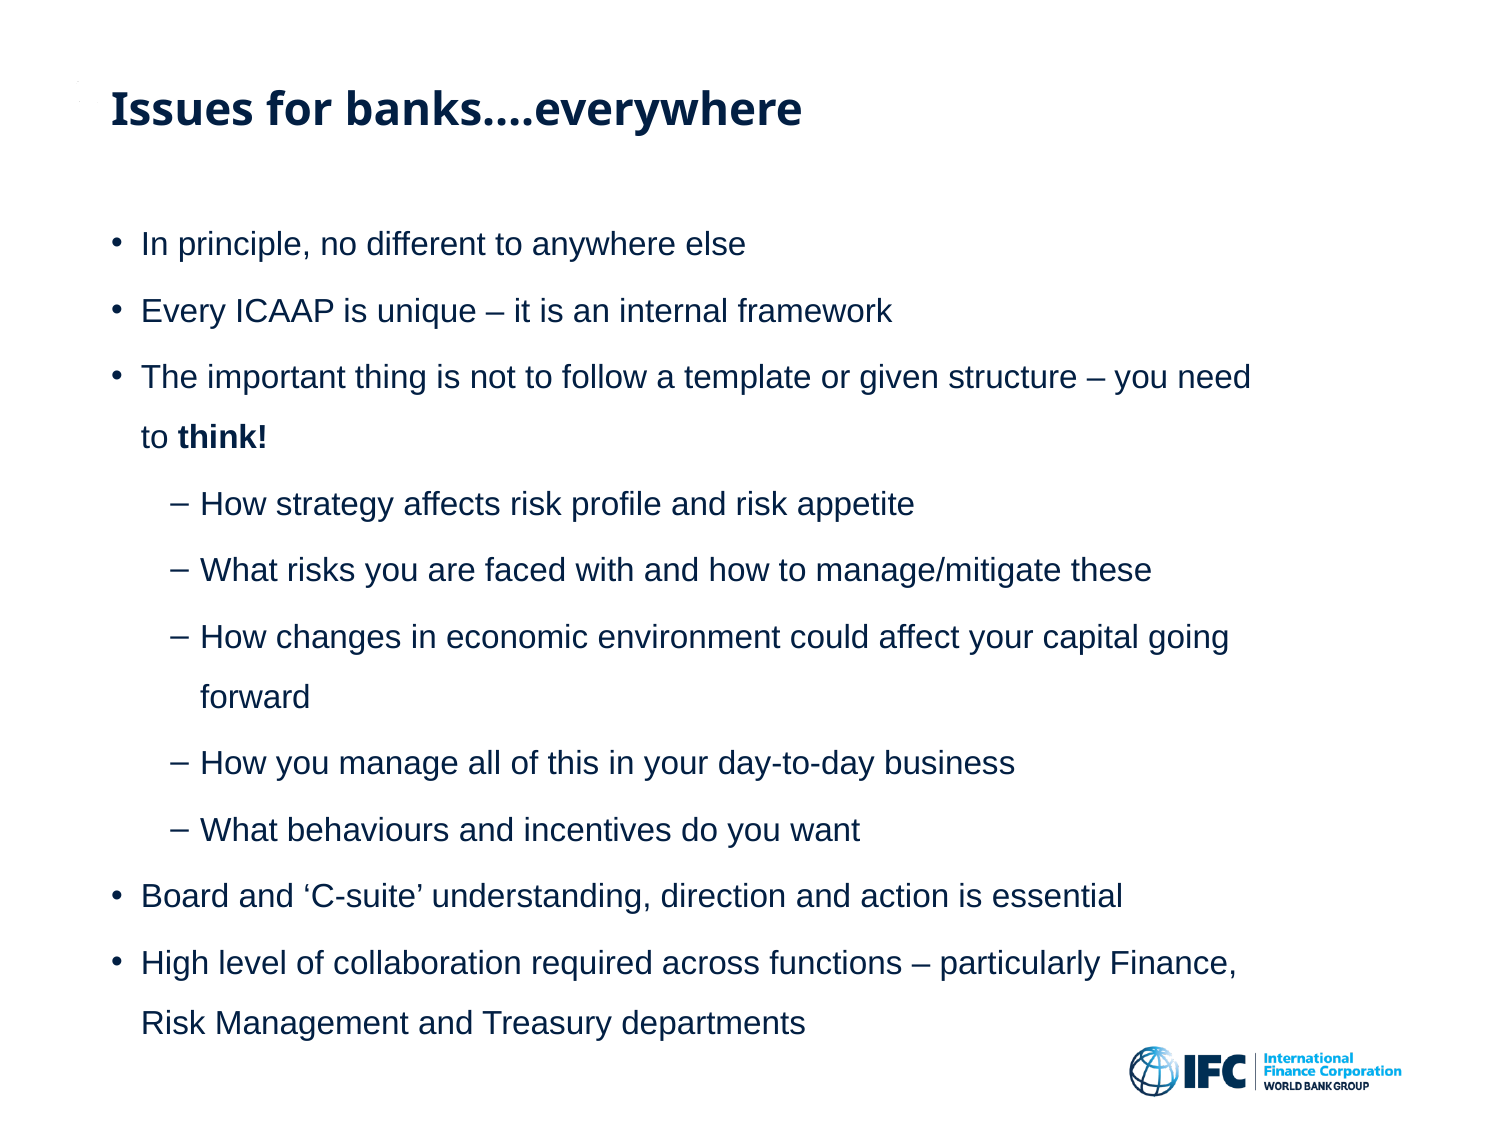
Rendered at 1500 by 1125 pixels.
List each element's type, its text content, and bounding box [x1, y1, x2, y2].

text_box In principle, no different to anywhere else Every ICAAP is unique – it is an internal framework The important thing is not to follow a template or given structure – you need to think! How strategy affects risk profile and risk appetite What risks you are faced with and how to manage/mitigate these How changes in economic environment could affect your capital going forward How you manage all of this in your day-to-day business What behaviours and incentives do you want Board and ‘C-suite’ understanding, direction and action is essential High level of collaboration required across functions – particularly Finance, Risk Management and Treasury departments [96, 195, 1272, 910]
picture [1124, 1041, 1447, 1100]
text_box Issues for banks….everywhere [96, 72, 1401, 178]
